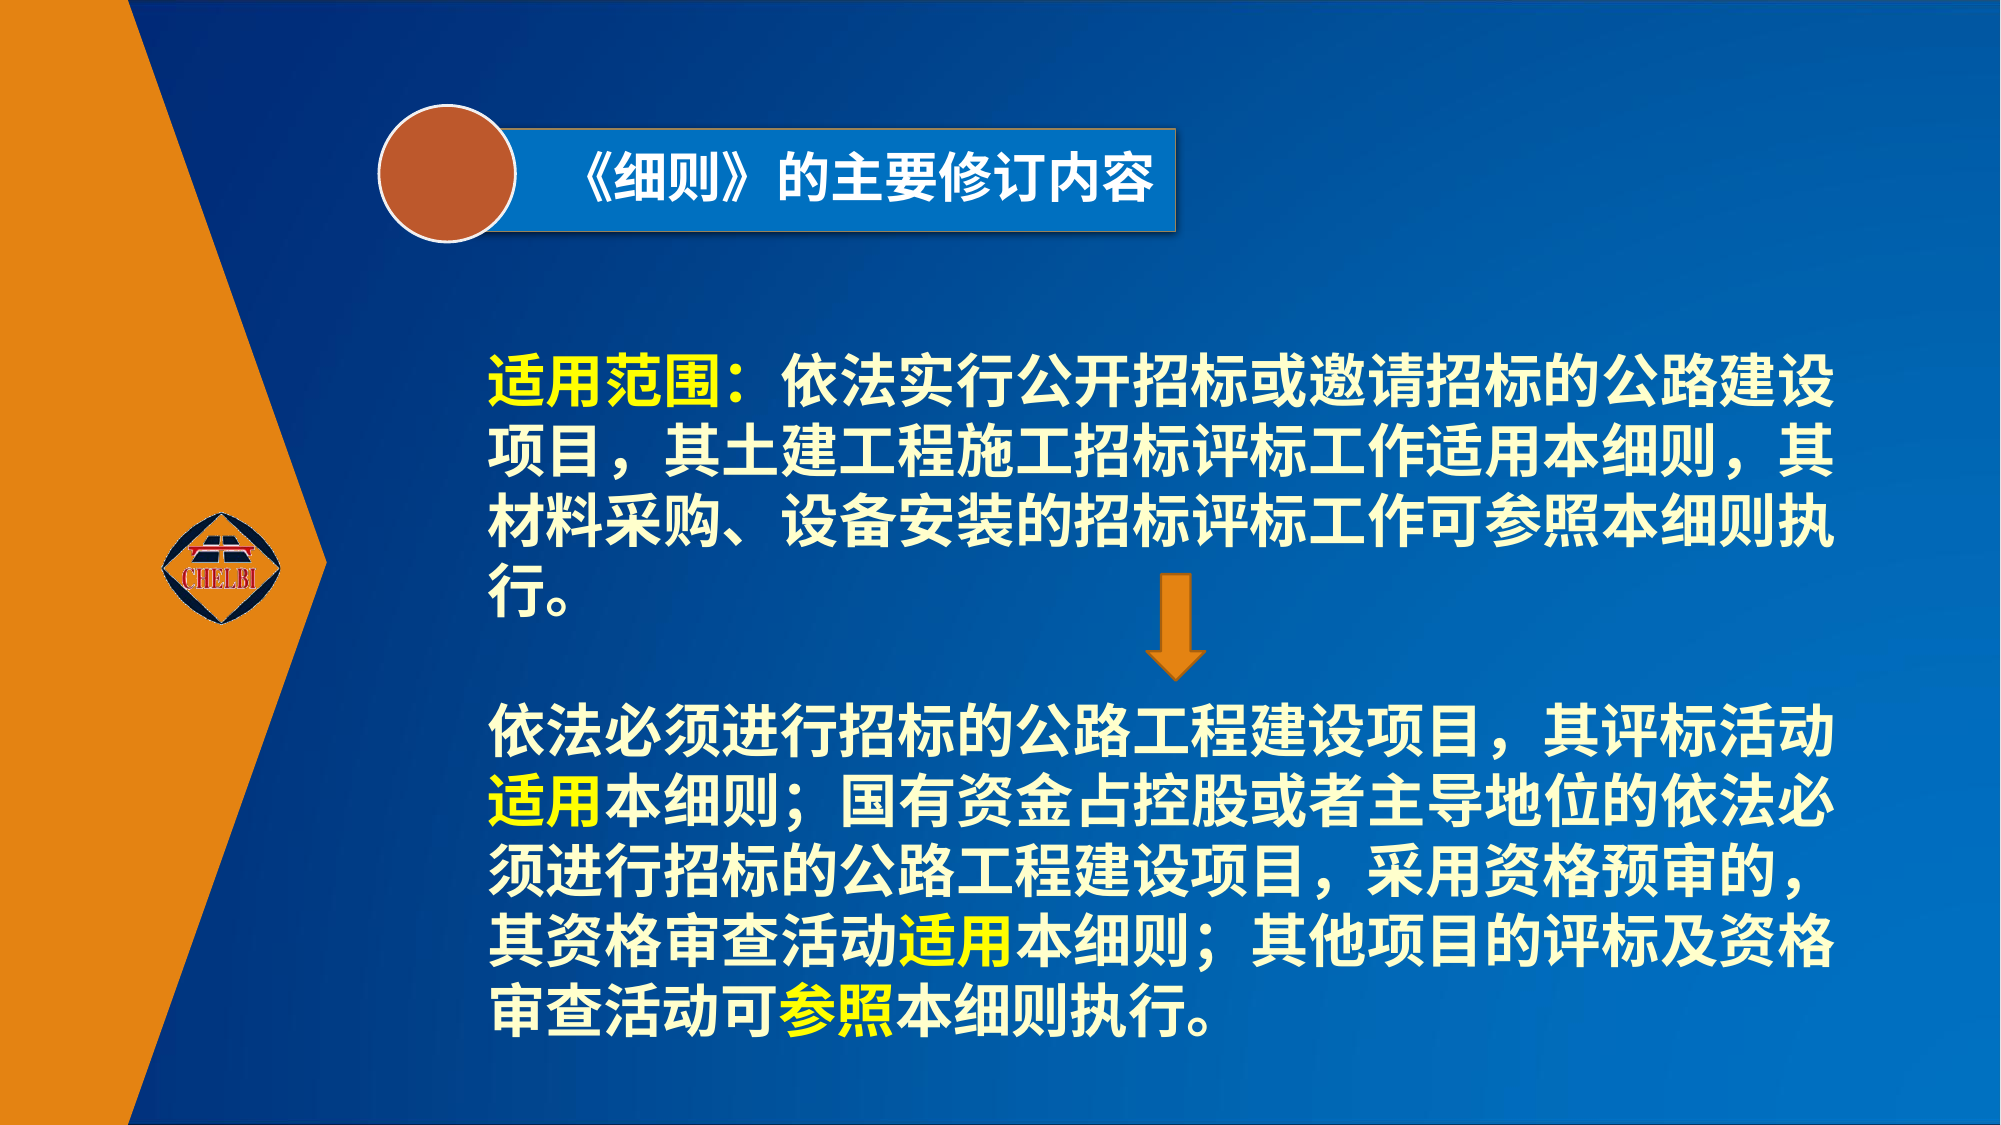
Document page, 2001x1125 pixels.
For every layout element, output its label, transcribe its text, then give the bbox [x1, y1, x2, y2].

text_box [1145, 572, 1207, 682]
picture [129, 0, 2001, 1125]
text_box 适用范围：依法实行公开招标或邀请招标的公路建设项目，其土建工程施工招标评标工作适用本细则，其材料采购、设备安装的招标评标工作可参照本细则执行。 依法必须进行招标的公路工程建设项目，其评标活动适用本细则；国有资金占控股或者主导地位的依法必须进行招标的公路工程建设项目，采用资格预审的，其资格审查活动适用本细则；其他项目的评标及资格审查活动可参照本细则执行。 [472, 337, 1851, 1052]
text_box [377, 103, 517, 244]
text_box 《细则》的主要修订内容 [487, 128, 1176, 232]
picture [161, 509, 281, 628]
